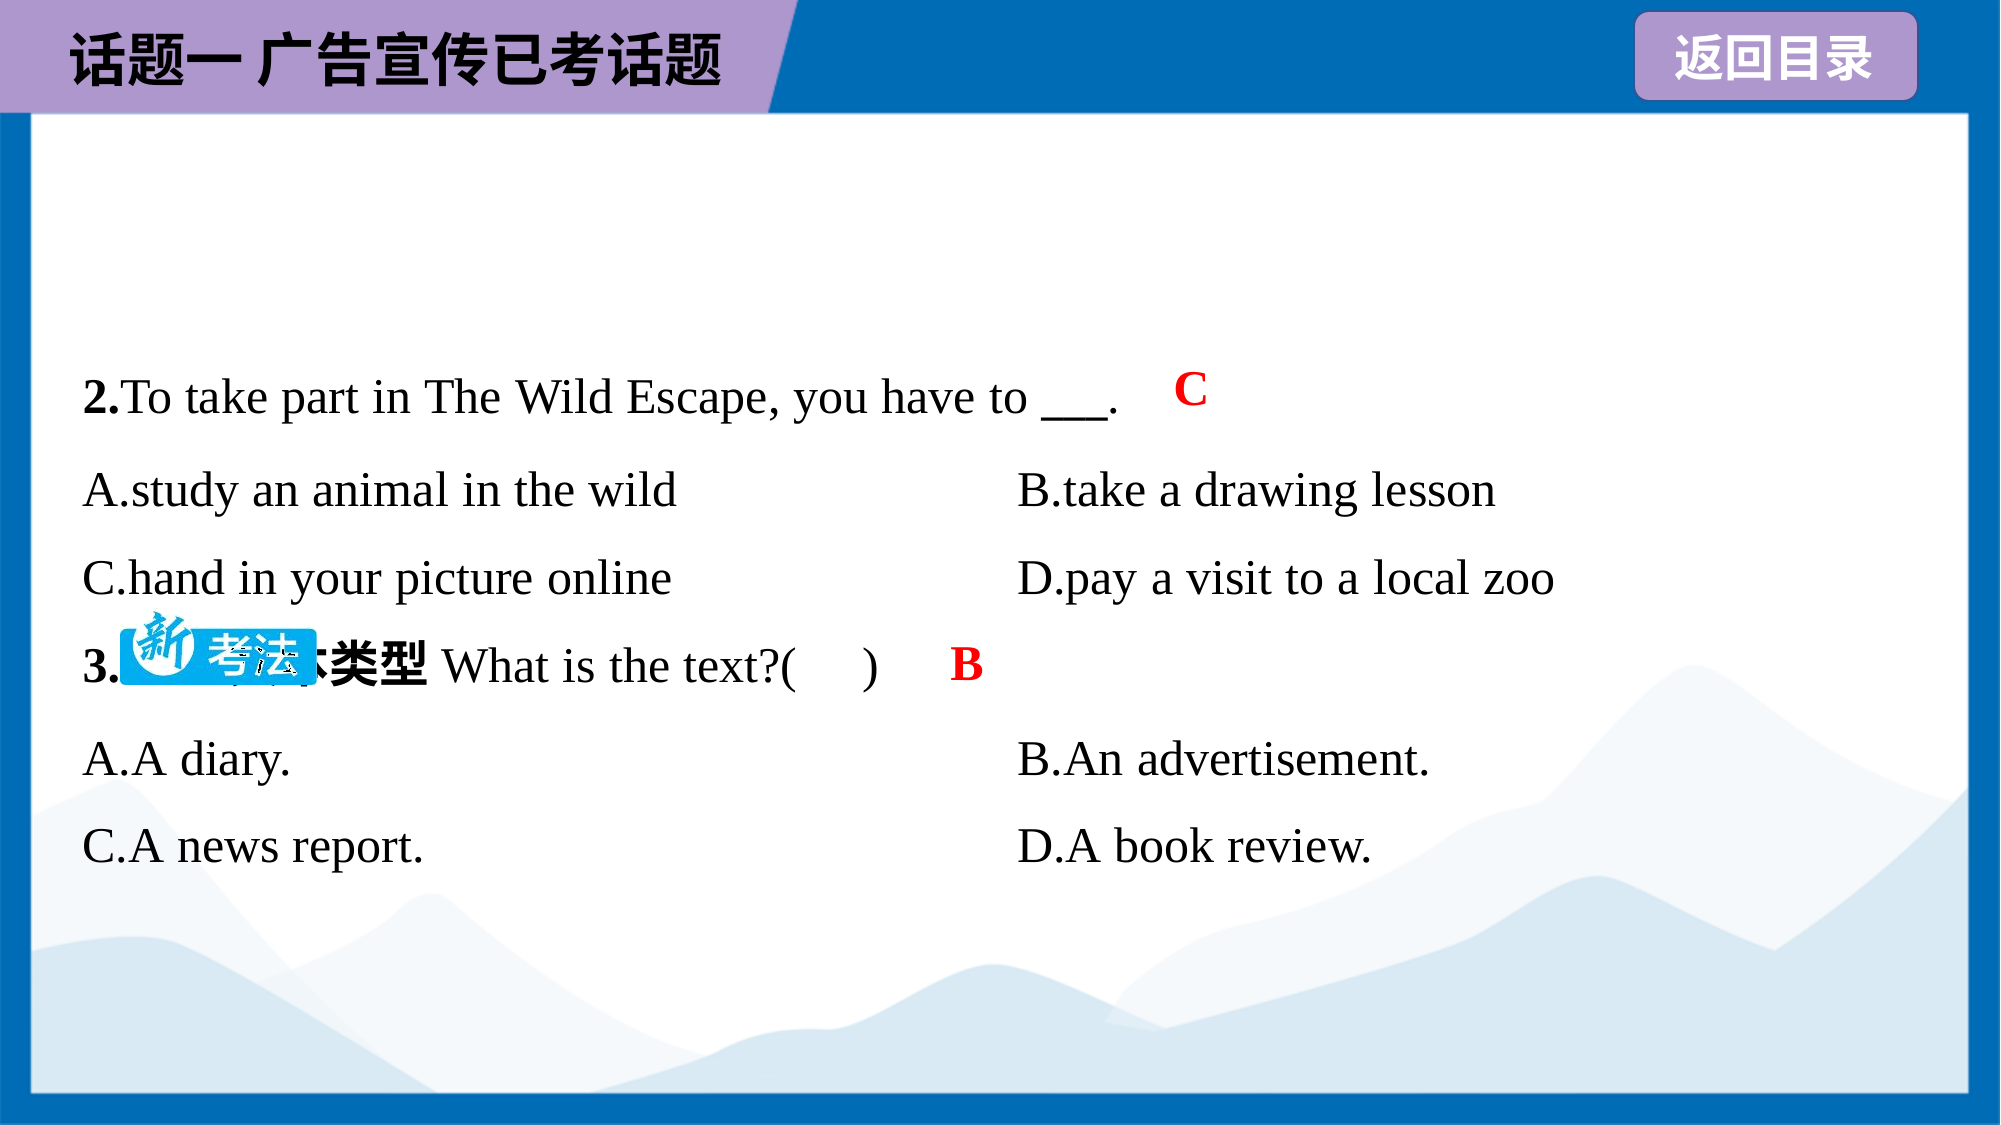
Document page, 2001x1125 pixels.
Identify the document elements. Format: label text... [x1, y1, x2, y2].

text_box 2.To take part in The Wild Escape, you have to ___. [82, 336, 1917, 415]
picture [0, 0, 2000, 1125]
text_box B [932, 603, 1002, 682]
text_box A.A diary. B.An advertisement. C.A news report. D.A book review. [82, 693, 1917, 864]
text_box A.study an animal in the wild B.take a drawing lesson C.hand in your picture online D.pay a visit to a local zoo [82, 424, 1917, 595]
text_box C [1155, 328, 1228, 407]
text_box 3. 文本类型What is the text?( ) [82, 604, 1917, 683]
